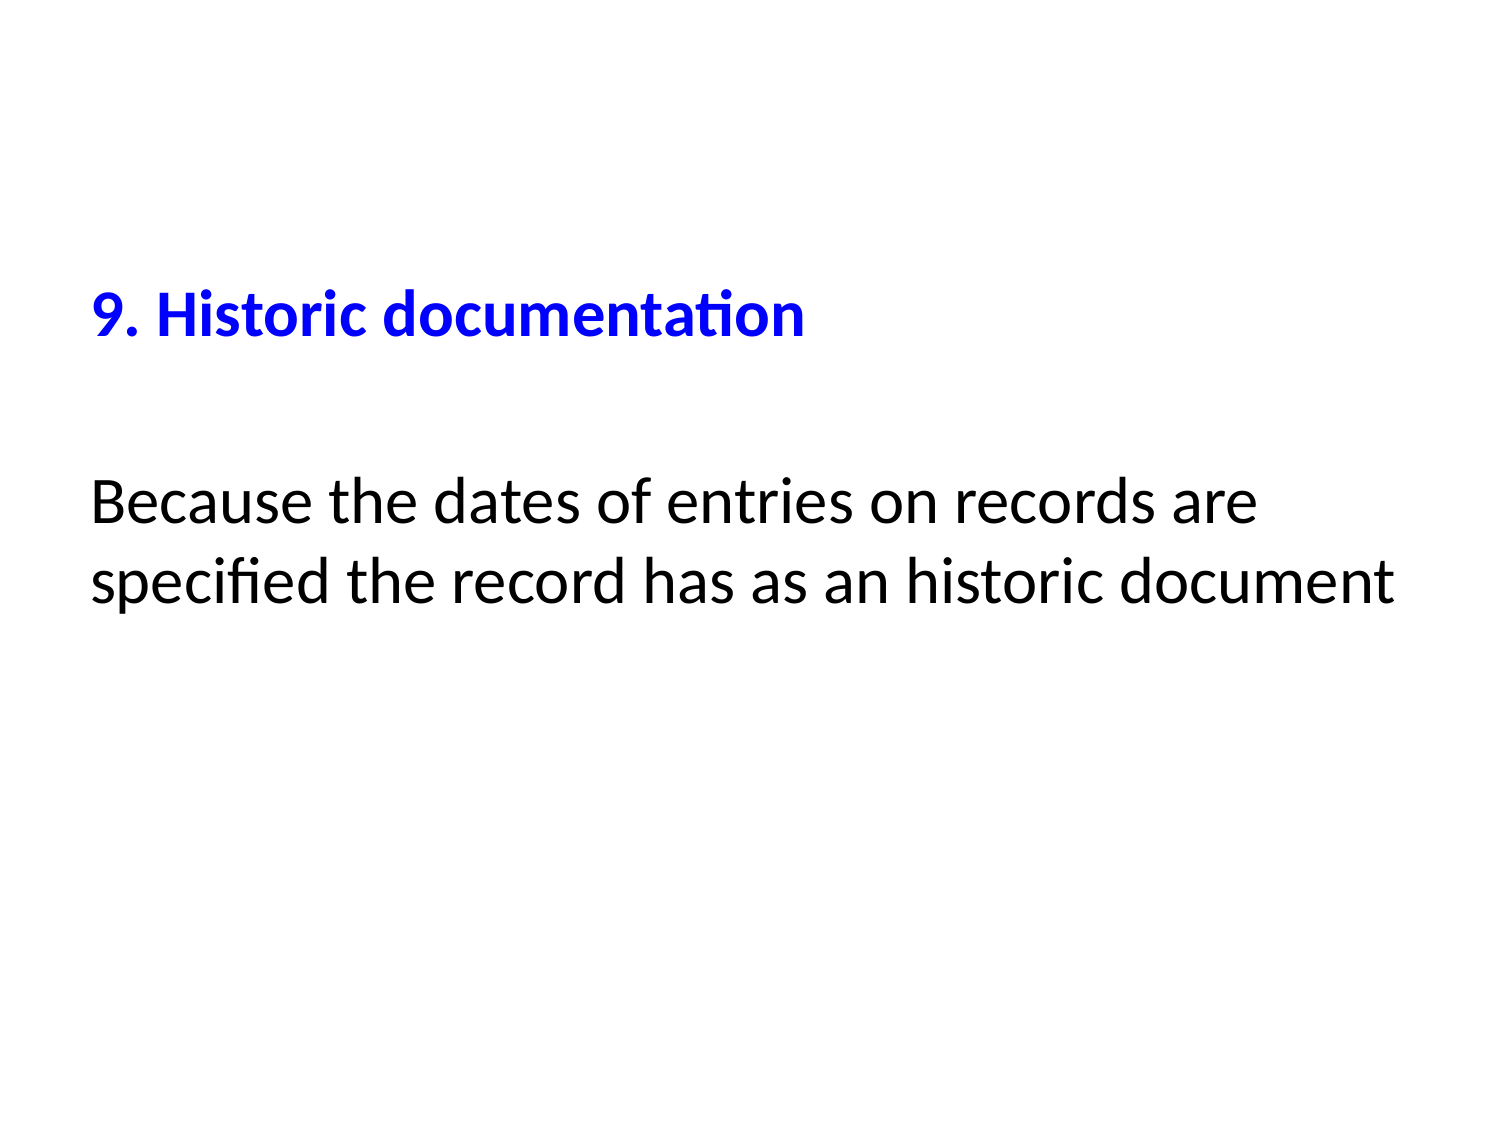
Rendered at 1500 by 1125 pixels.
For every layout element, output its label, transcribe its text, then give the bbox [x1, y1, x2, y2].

list 9. Historic documentation Because the dates of entries on records are specified the record has as an historic document [75, 262, 1425, 1005]
